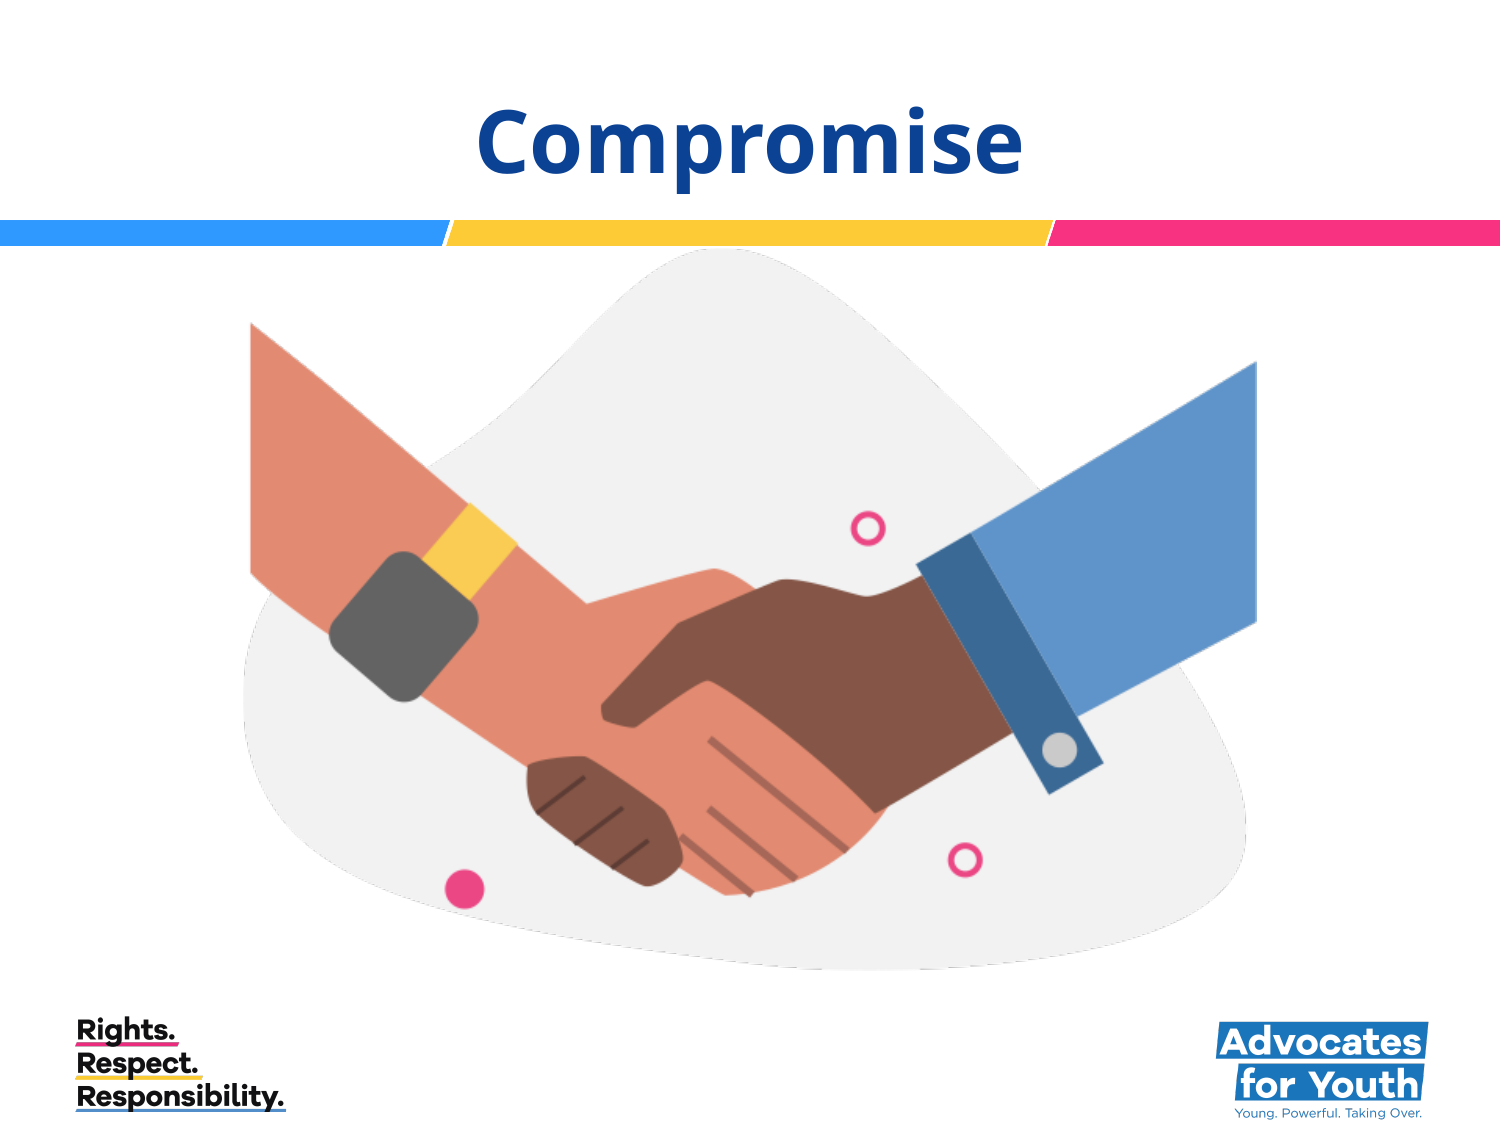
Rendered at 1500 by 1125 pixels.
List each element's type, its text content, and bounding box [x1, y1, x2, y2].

picture [0, 207, 1500, 971]
title Compromise [75, 45, 1425, 233]
